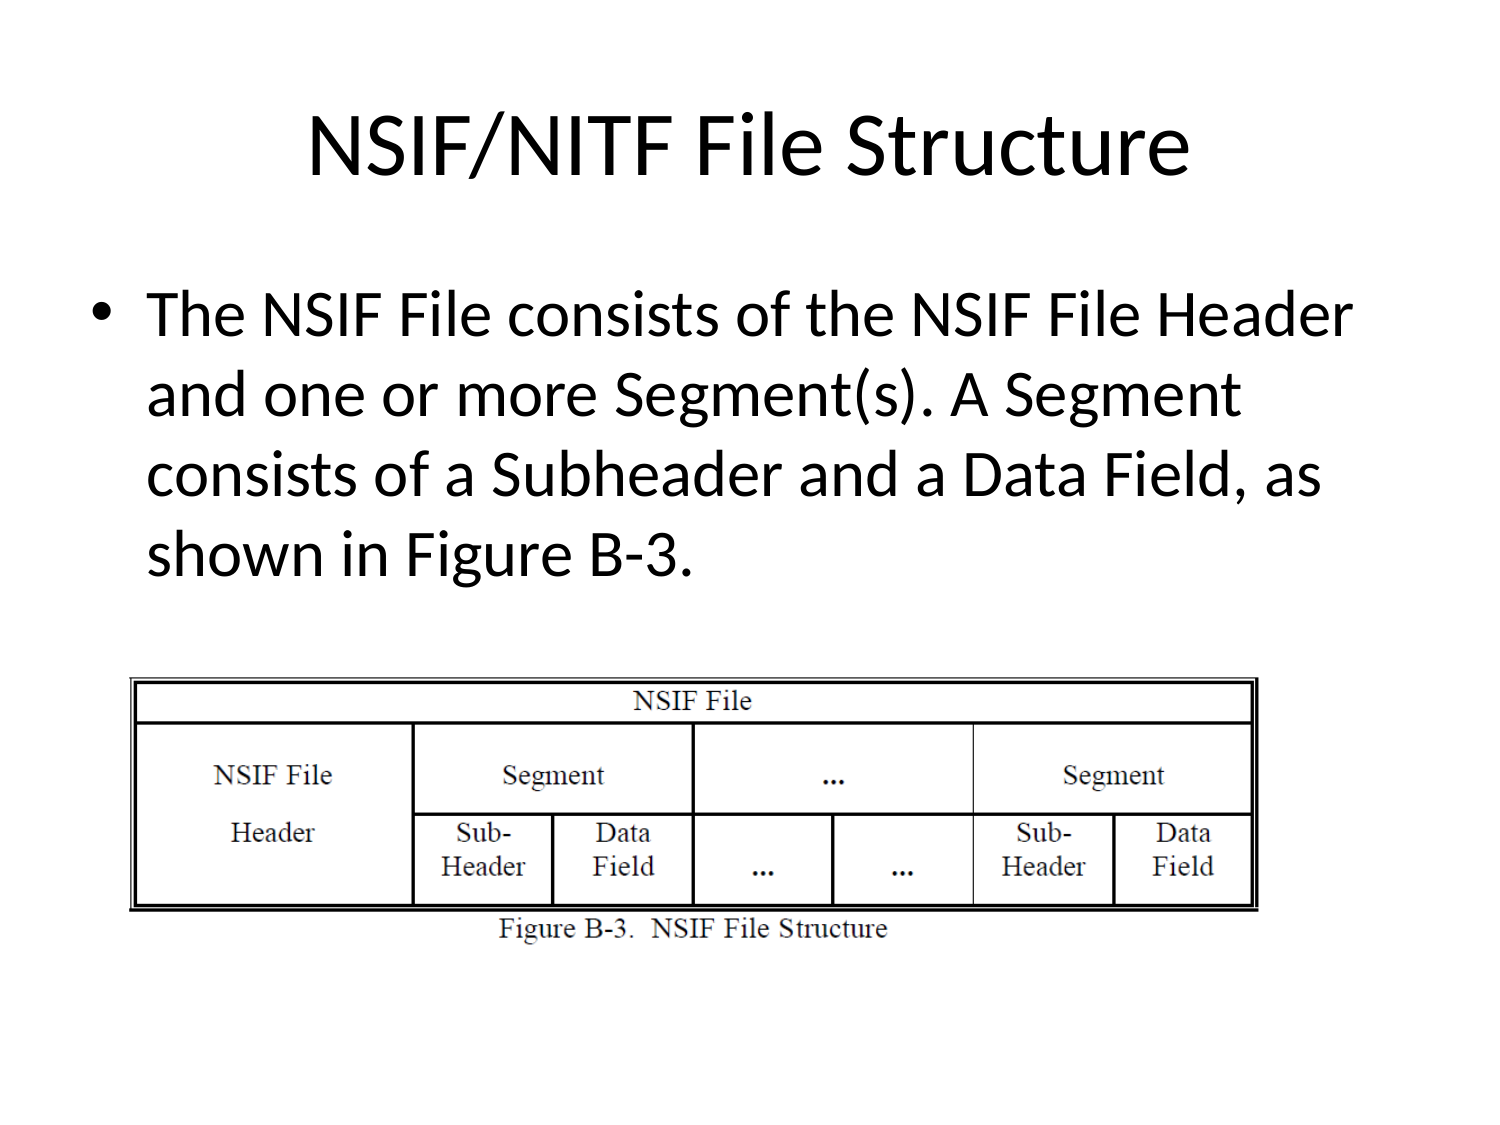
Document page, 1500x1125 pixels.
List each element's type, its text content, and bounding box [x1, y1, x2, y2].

picture [100, 656, 1353, 968]
list The NSIF File consists of the NSIF File Header and one or more Segment(s). A Segment consists of a Subheader and a Data Field, as shown in Figure B-3. [75, 262, 1425, 1005]
title NSIF/NITF File Structure [75, 45, 1425, 233]
